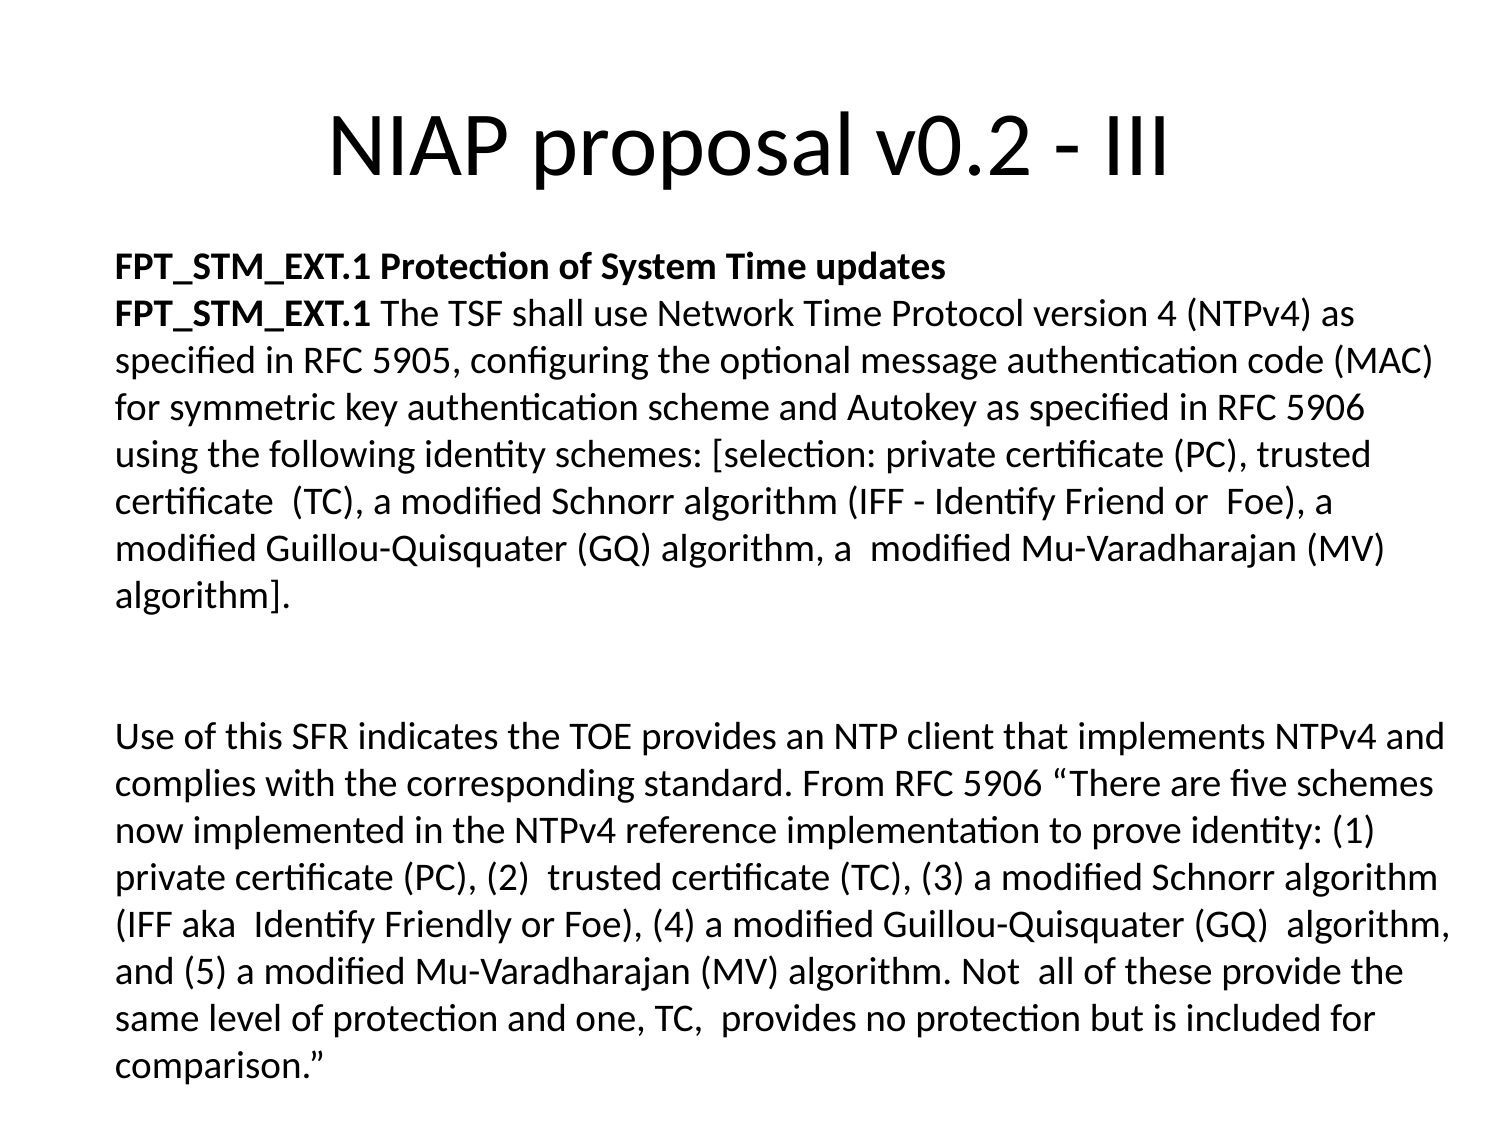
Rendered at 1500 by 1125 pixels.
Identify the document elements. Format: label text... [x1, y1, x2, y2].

text_box FPT_STM_EXT.1 Protection of System Time updates FPT_STM_EXT.1 The TSF shall use Network Time Protocol version 4 (NTPv4) as specified in RFC 5905, configuring the optional message authentication code (MAC) for symmetric key authentication scheme and Autokey as specified in RFC 5906 using the following identity schemes: [selection: private certificate (PC), trusted certificate (TC), a modified Schnorr algorithm (IFF - Identify Friend or Foe), a modified Guillou-Quisquater (GQ) algorithm, a modified Mu-Varadharajan (MV) algorithm]. Use of this SFR indicates the TOE provides an NTP client that implements NTPv4 and complies with the corresponding standard. From RFC 5906 “There are five schemes now implemented in the NTPv4 reference implementation to prove identity: (1) private certificate (PC), (2) trusted certificate (TC), (3) a modified Schnorr algorithm (IFF aka Identify Friendly or Foe), (4) a modified Guillou-Quisquater (GQ) algorithm, and (5) a modified Mu-Varadharajan (MV) algorithm. Not all of these provide the same level of protection and one, TC, provides no protection but is included for comparison.” [99, 232, 1472, 1096]
title NIAP proposal v0.2 - III [75, 45, 1425, 233]
